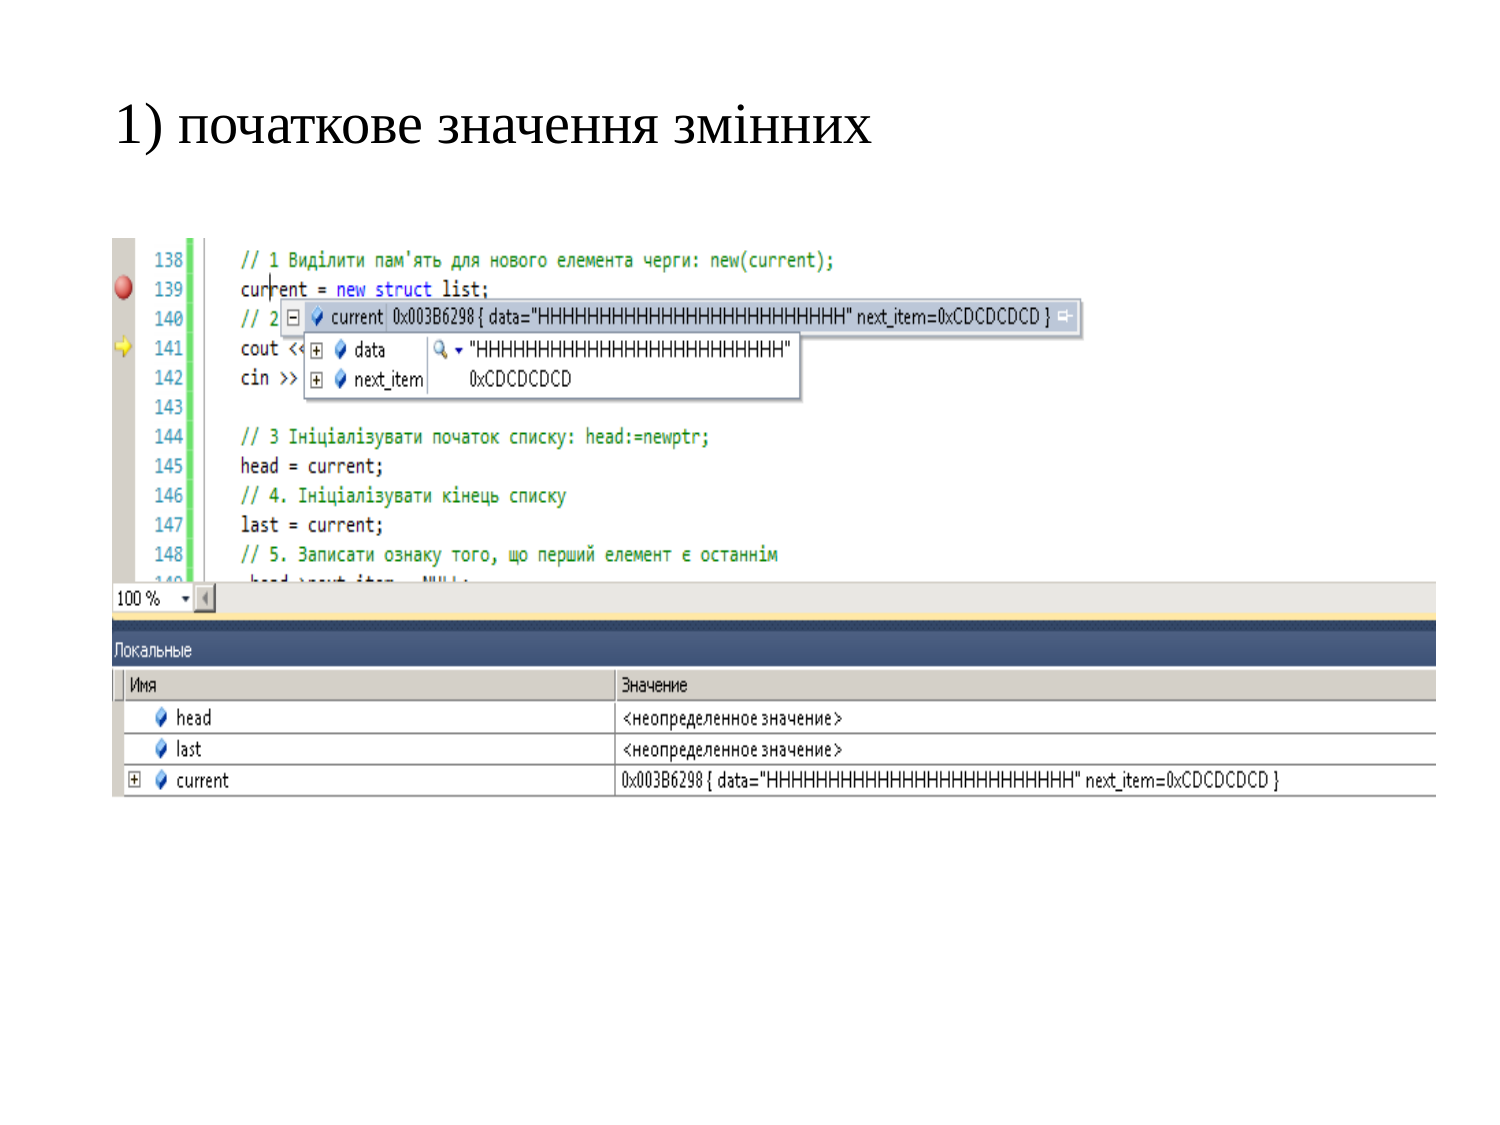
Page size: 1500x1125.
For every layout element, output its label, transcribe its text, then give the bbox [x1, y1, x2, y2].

text_box 1) початкове значення змінних [100, 78, 1436, 163]
picture [111, 238, 1436, 823]
